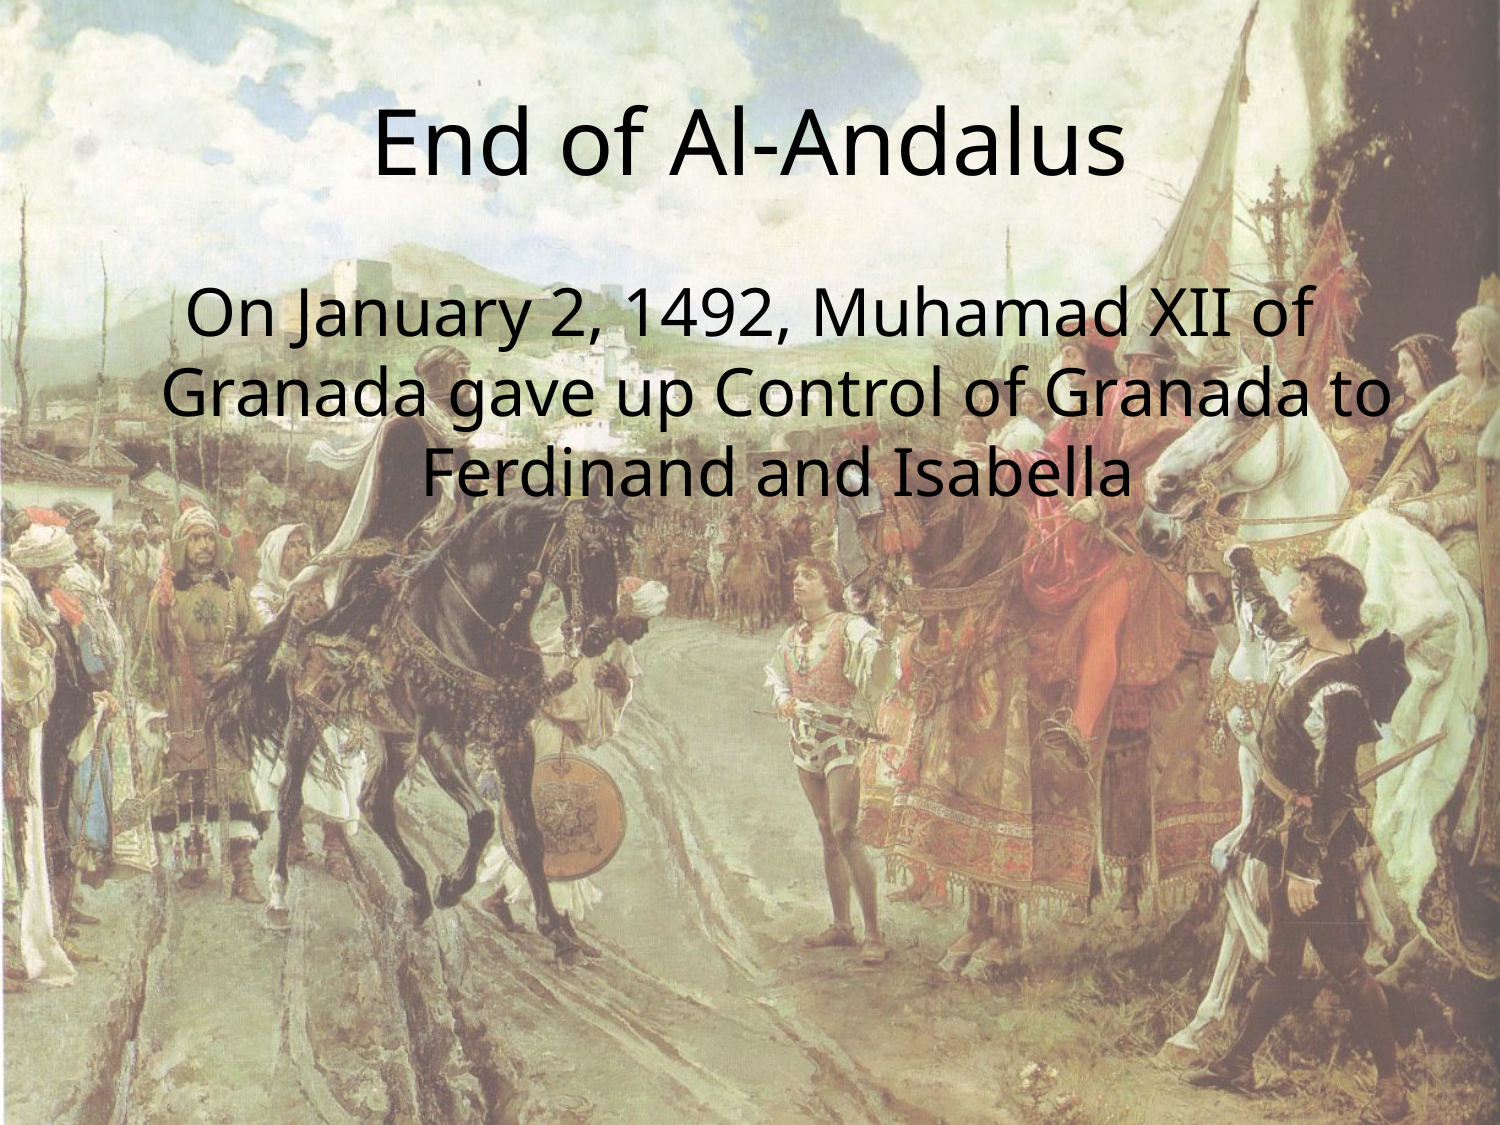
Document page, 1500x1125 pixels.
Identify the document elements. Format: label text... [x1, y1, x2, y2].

list On January 2, 1492, Muhamad XII of Granada gave up Control of Granada to Ferdinand and Isabella [75, 262, 1425, 1005]
title End of Al-Andalus [75, 45, 1425, 233]
